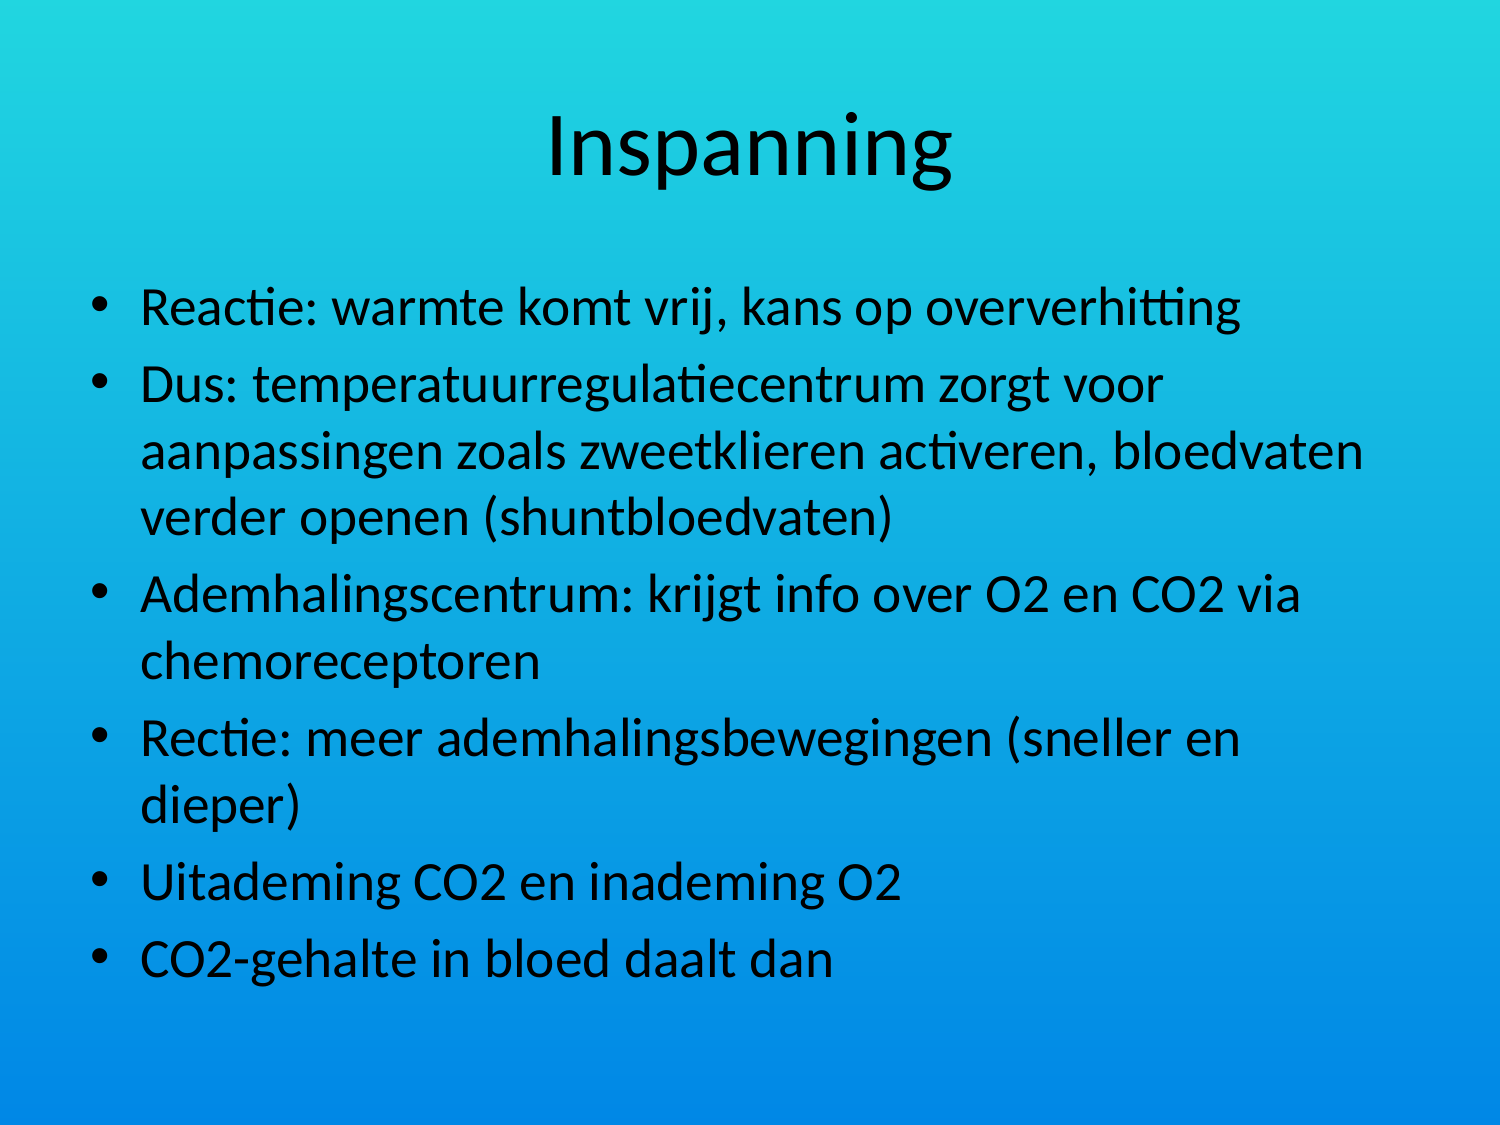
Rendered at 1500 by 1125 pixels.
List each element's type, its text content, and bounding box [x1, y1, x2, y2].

list Reactie: warmte komt vrij, kans op oververhitting Dus: temperatuurregulatiecentrum zorgt voor aanpassingen zoals zweetklieren activeren, bloedvaten verder openen (shuntbloedvaten) Ademhalingscentrum: krijgt info over O2 en CO2 via chemoreceptoren Rectie: meer ademhalingsbewegingen (sneller en dieper) Uitademing CO2 en inademing O2 CO2-gehalte in bloed daalt dan [75, 262, 1425, 1005]
title Inspanning [75, 45, 1425, 233]
